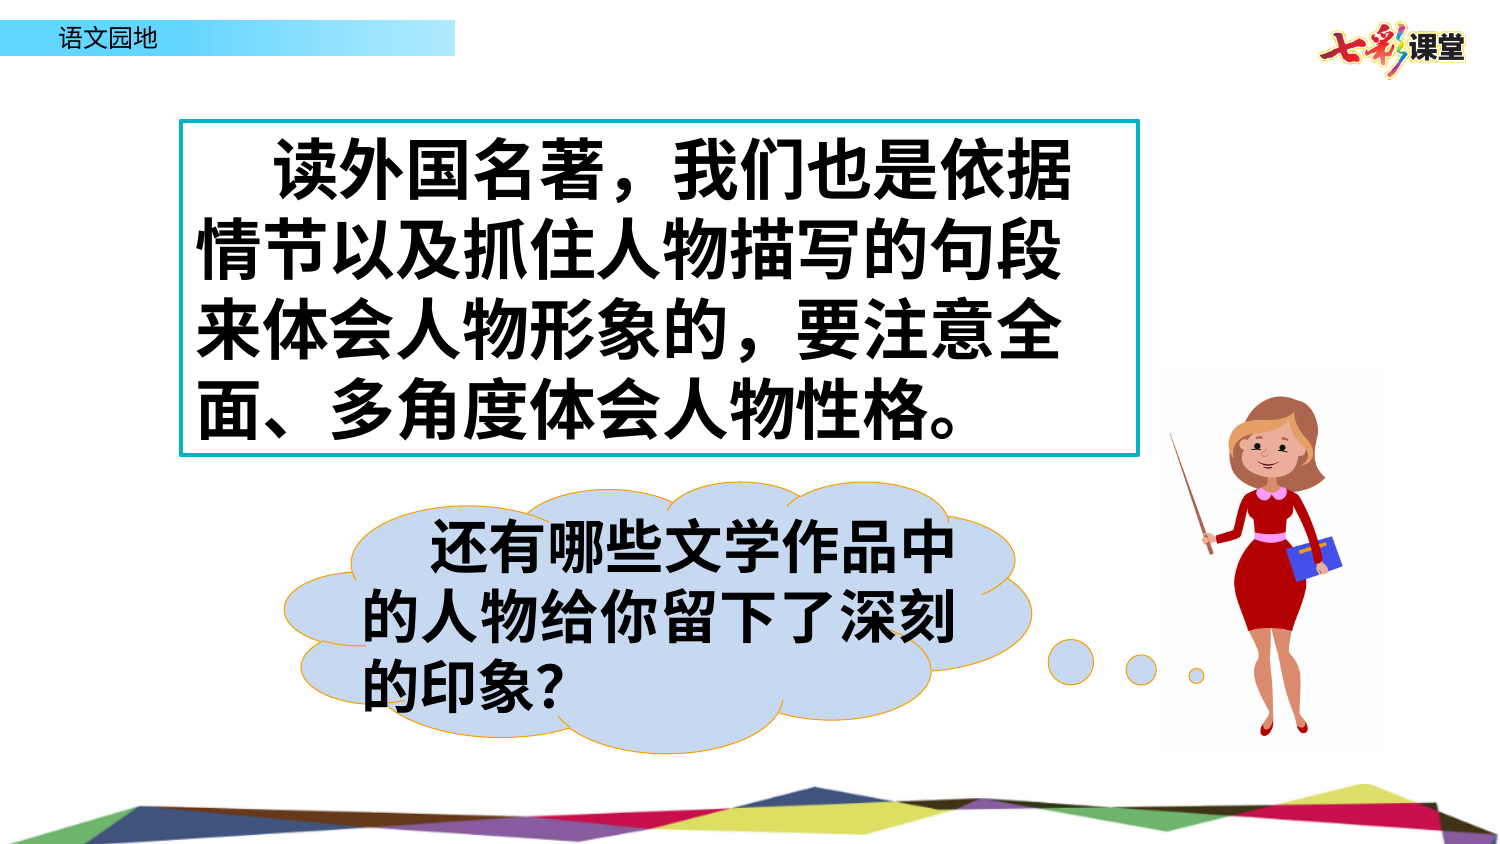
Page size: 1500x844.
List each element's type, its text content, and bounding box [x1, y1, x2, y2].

picture [1159, 364, 1390, 753]
picture [1316, 20, 1468, 80]
text_box 读外国名著，我们也是依据情节以及抓住人物描写的句段来体会人物形象的，要注意全面、多角度体会人物性格。 [179, 119, 1140, 457]
picture [0, 784, 1500, 844]
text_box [284, 480, 1032, 754]
